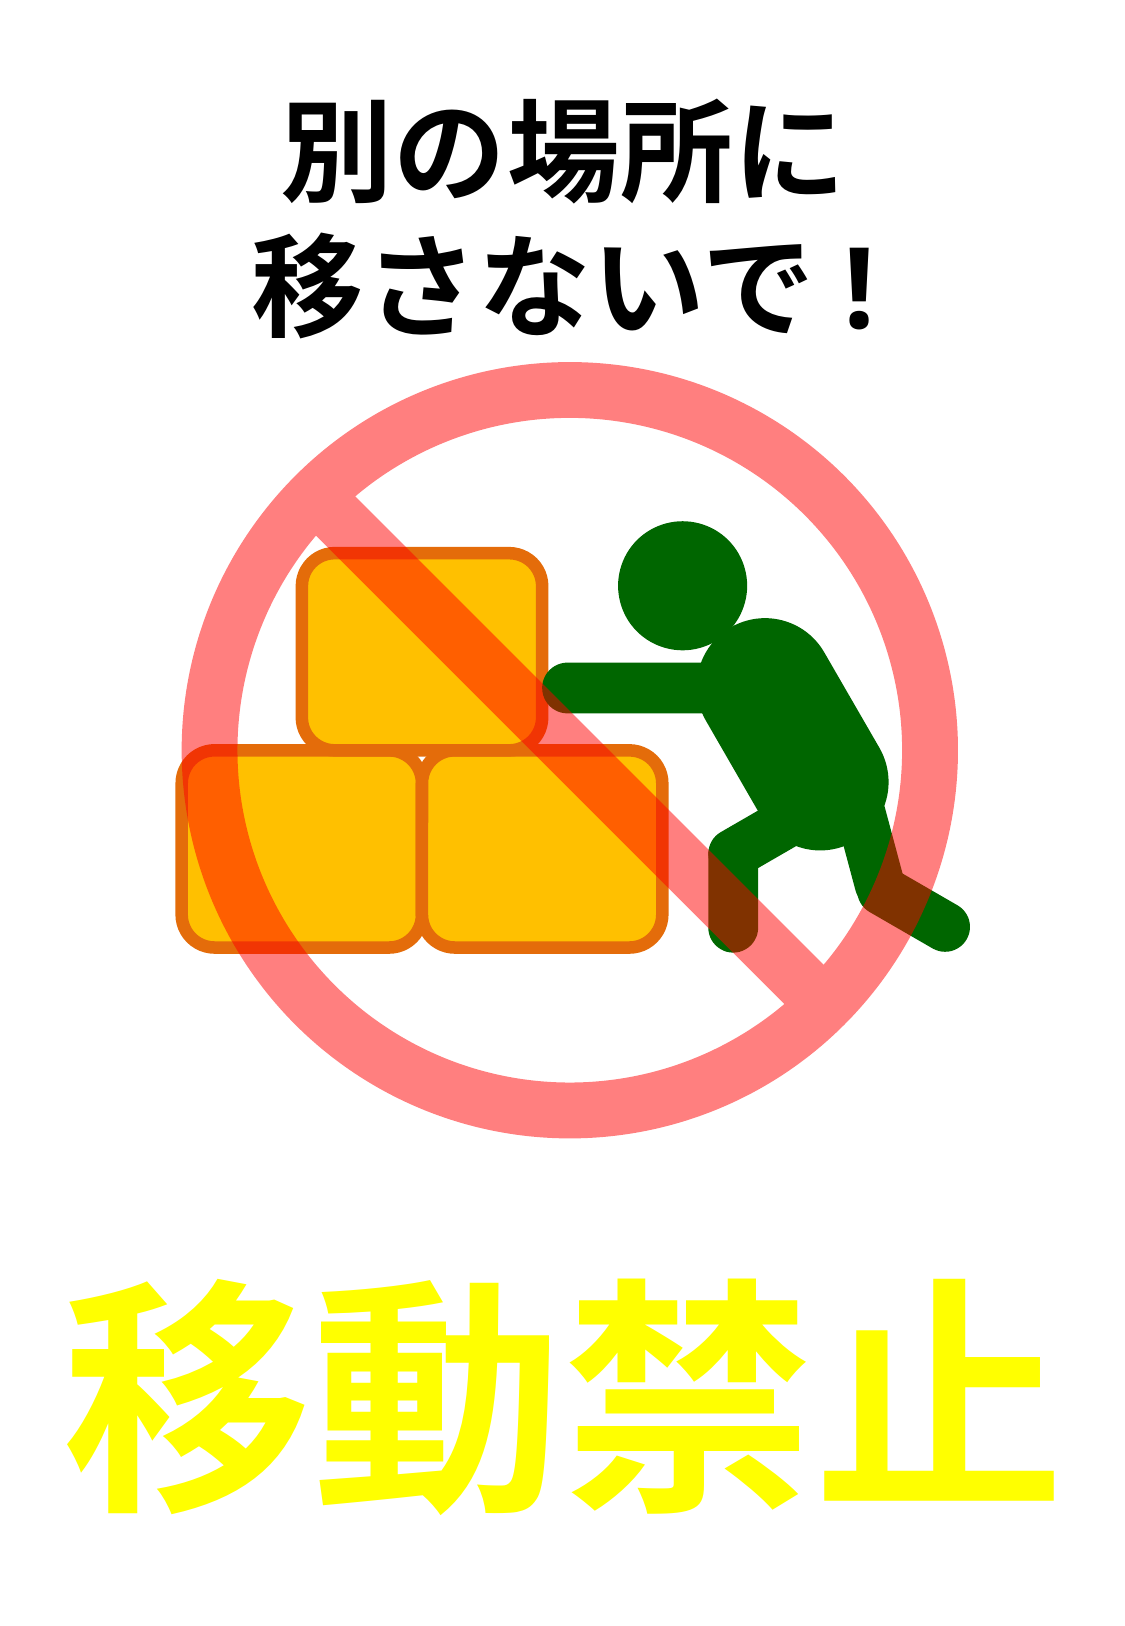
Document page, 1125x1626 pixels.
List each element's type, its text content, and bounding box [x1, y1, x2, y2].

text_box 移動禁止 [23, 1234, 1104, 1550]
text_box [181, 361, 976, 1139]
text_box 別の場所に 移さないで! [23, 73, 1104, 359]
